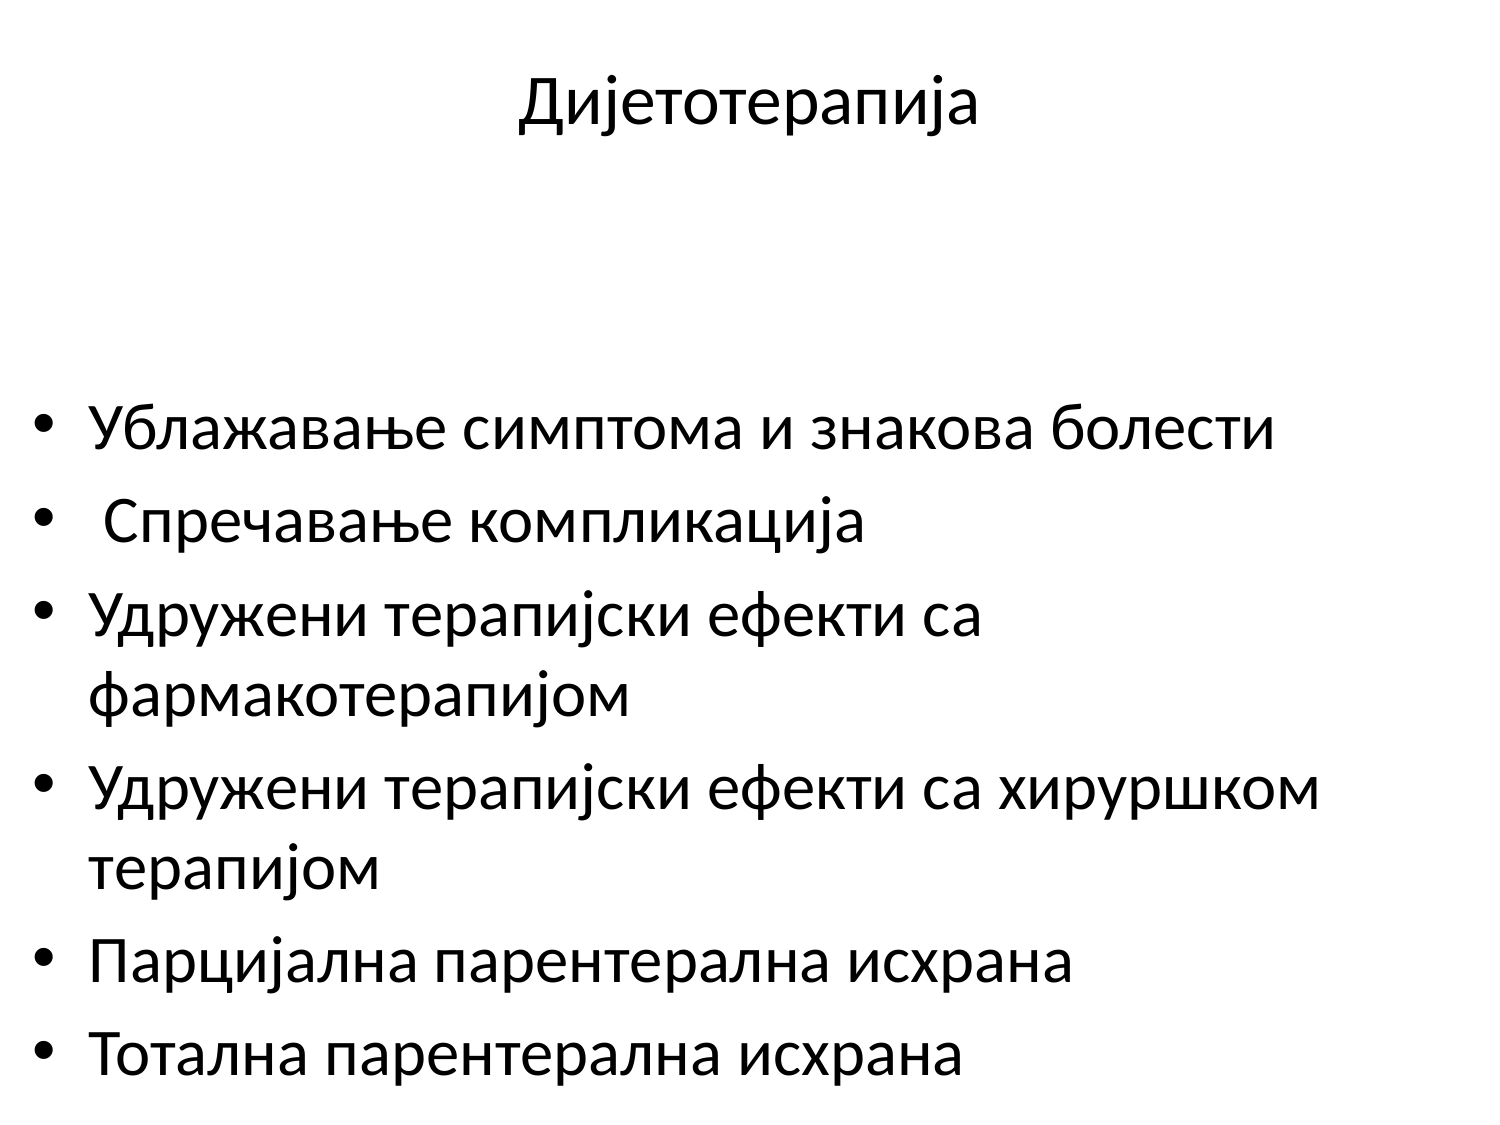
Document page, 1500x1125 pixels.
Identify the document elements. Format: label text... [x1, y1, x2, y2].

list Ублажавање симптома и знакова болести Спречавање компликација Удружени терапијски ефекти са фармакотерапијом Удружени терапијски ефекти са хируршком терапијом Парцијална парентерална исхрана Тотална парентерална исхрана [17, 375, 1471, 1118]
title Дијетотерапија [75, 45, 1425, 233]
